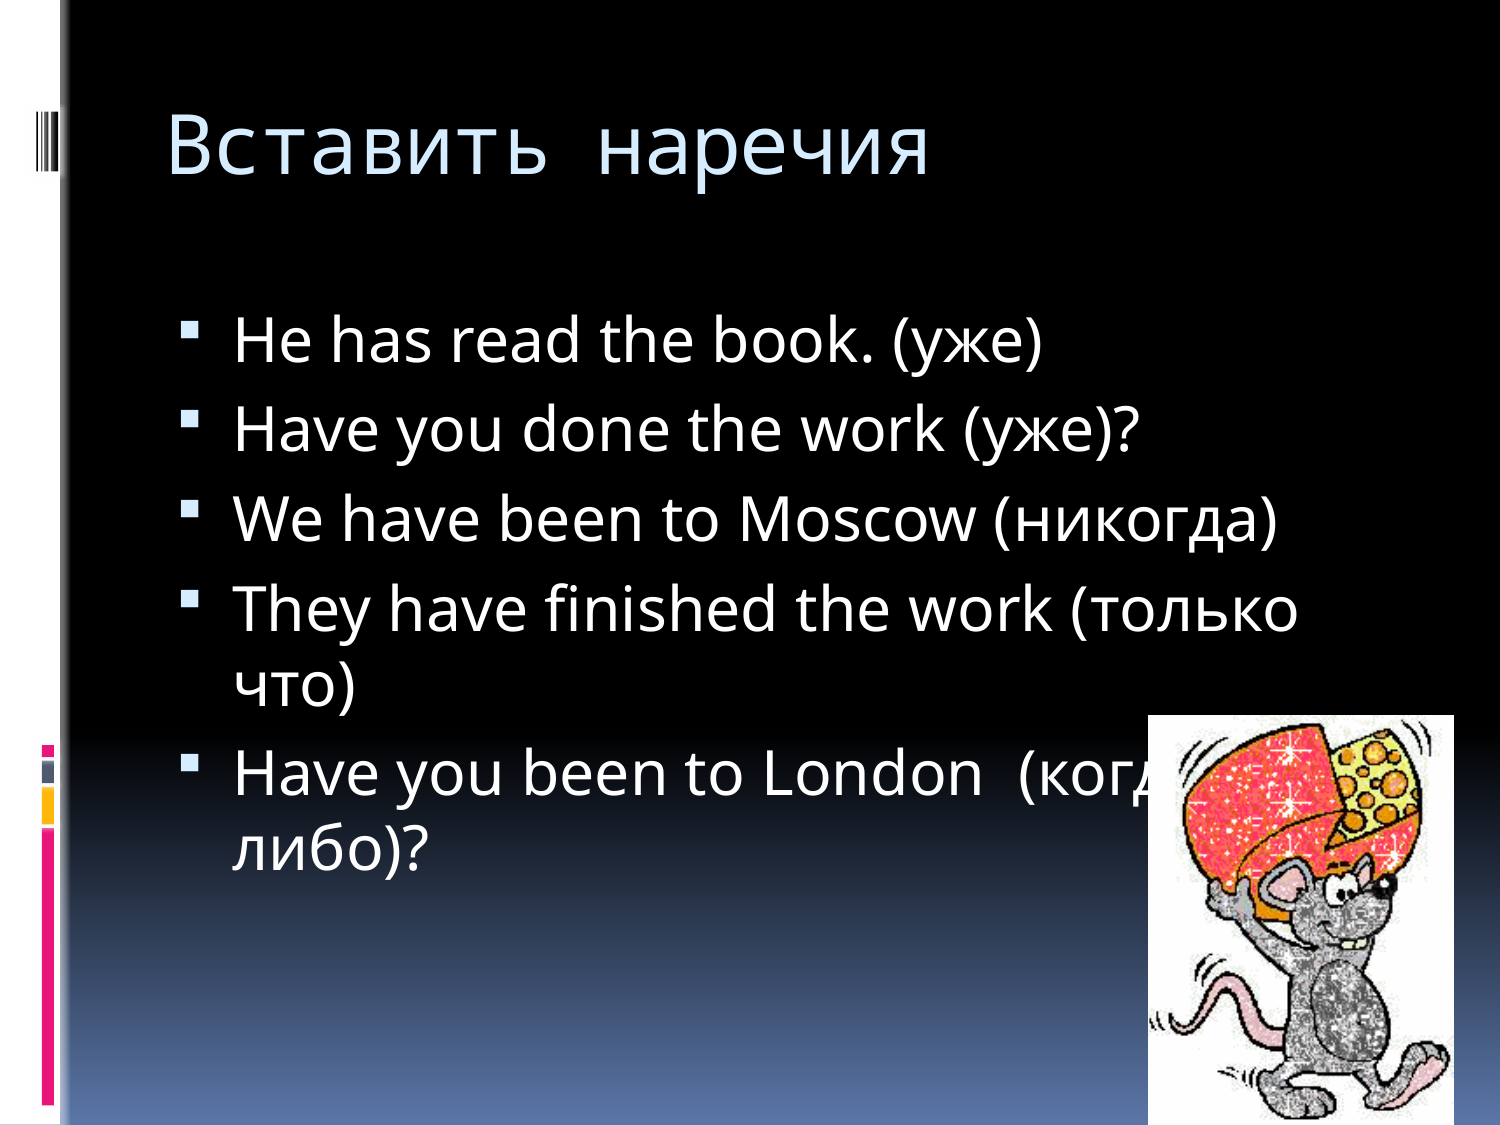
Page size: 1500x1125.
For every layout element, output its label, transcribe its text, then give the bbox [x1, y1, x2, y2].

list He has read the book. (уже) Have you done the work (уже)? We have been to Moscow (никогда) They have finished the work (только что) Have you been to London (когда либо)? [150, 292, 1425, 1043]
title Вставить наречия [150, 83, 1425, 234]
picture [1147, 714, 1454, 1125]
